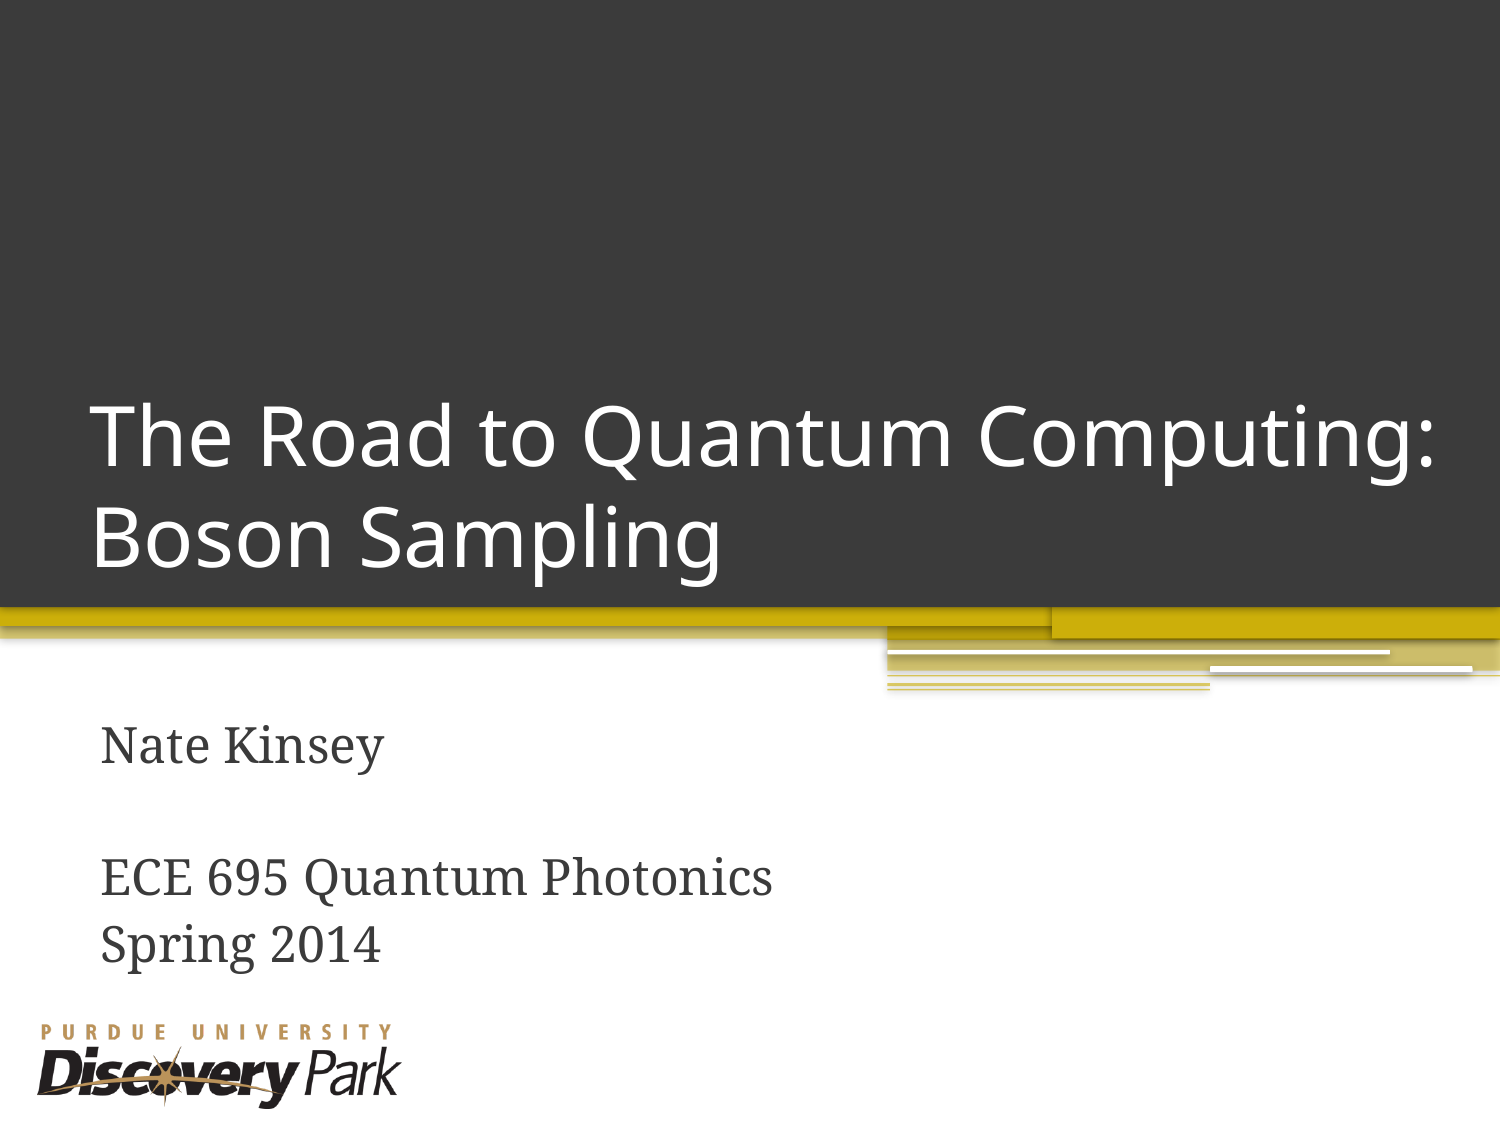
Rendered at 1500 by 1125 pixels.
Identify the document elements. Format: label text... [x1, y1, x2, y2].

title The Road to Quantum Computing: Boson Sampling [75, 350, 1463, 592]
subtitle Nate Kinsey ECE 695 Quantum Photonics Spring 2014 [75, 639, 888, 1000]
picture [37, 1024, 402, 1109]
